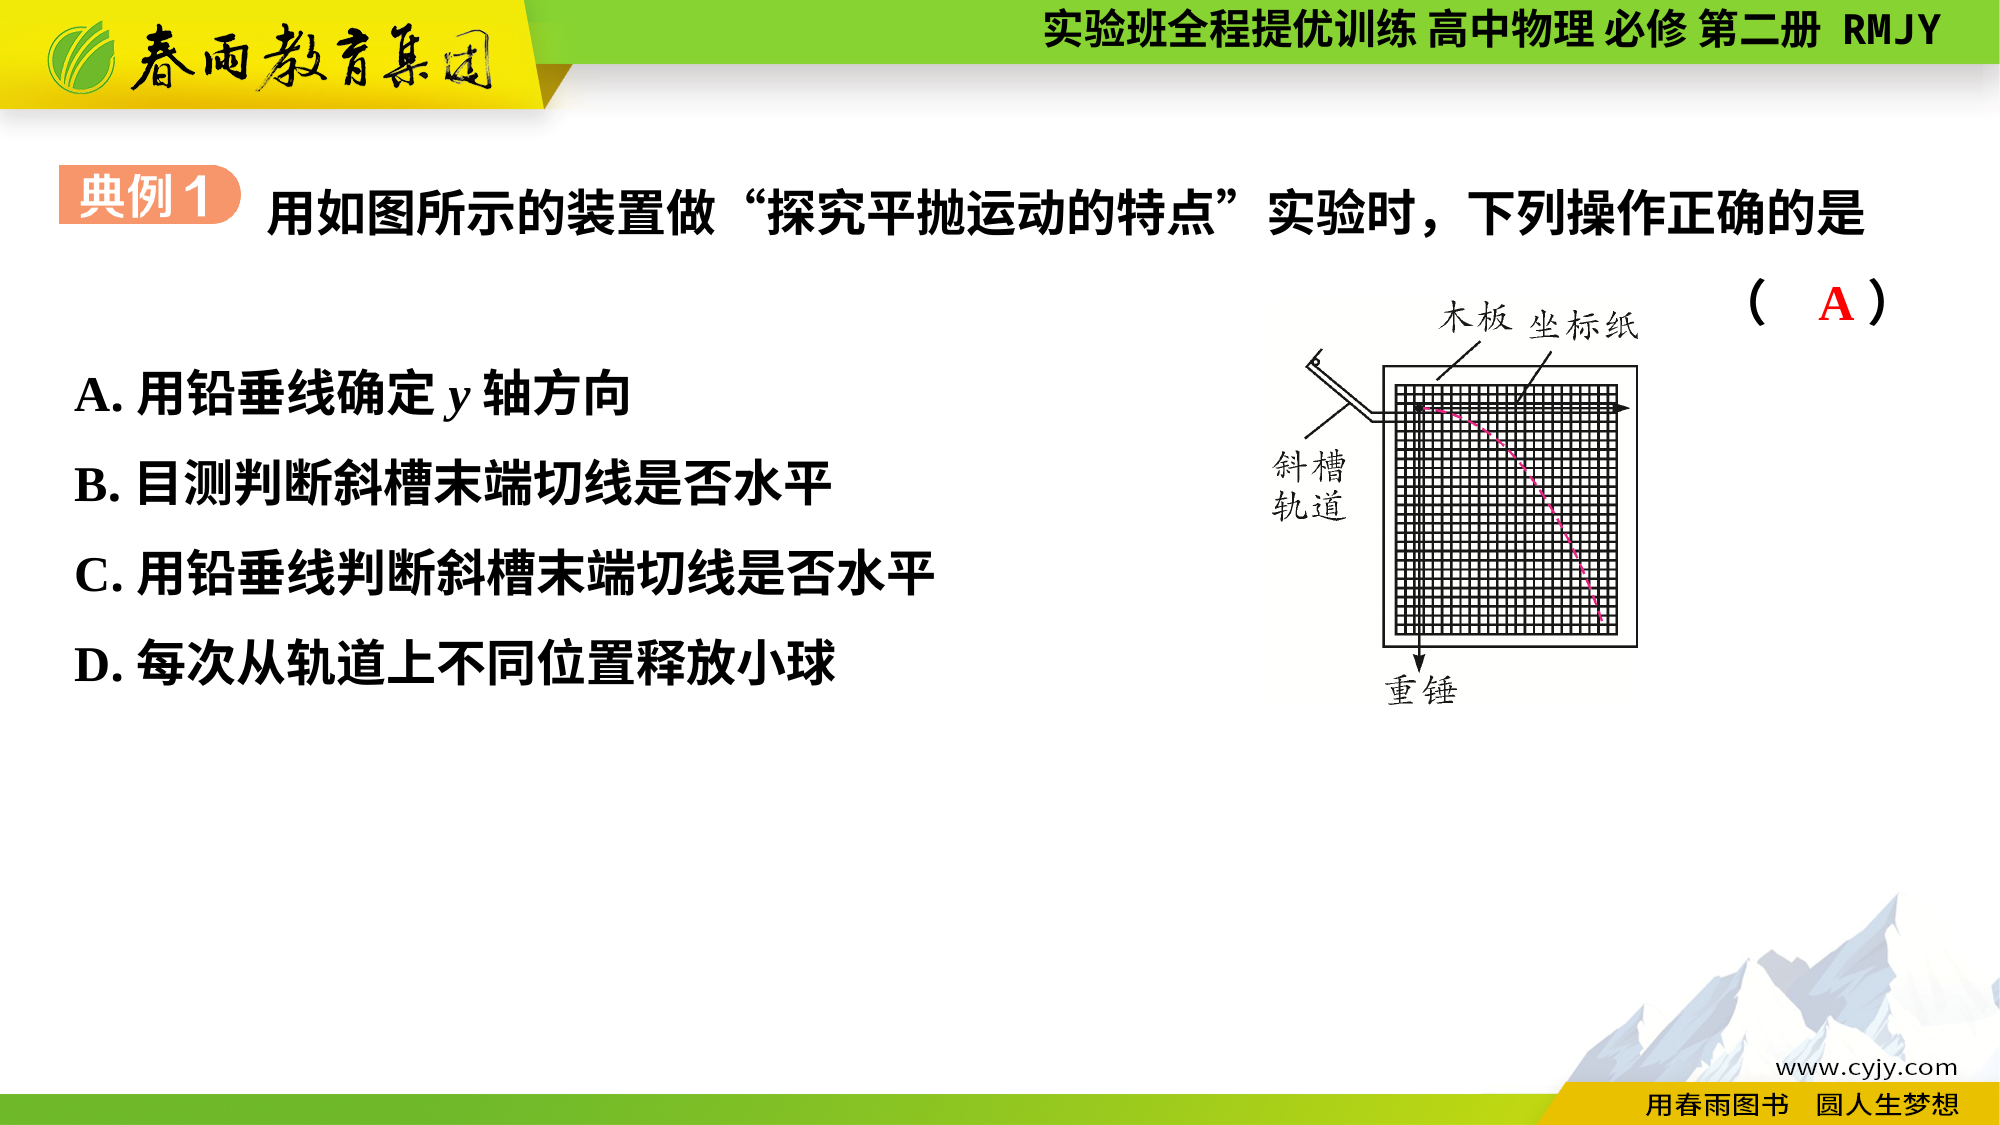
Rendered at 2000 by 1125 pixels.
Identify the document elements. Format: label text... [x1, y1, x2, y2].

picture [0, 0, 2000, 1125]
text_box A [1803, 233, 1870, 338]
list 用如图所示的装置做“探究平抛运动的特点”实验时，下列操作正确的是 （ ） A.用铅垂线确定y轴方向 B.目测判断斜槽末端切线是否水平 C.用铅垂线判断斜槽末端切线是否水平 D.每次从轨道上不同位置释放小球 [59, 143, 1944, 705]
